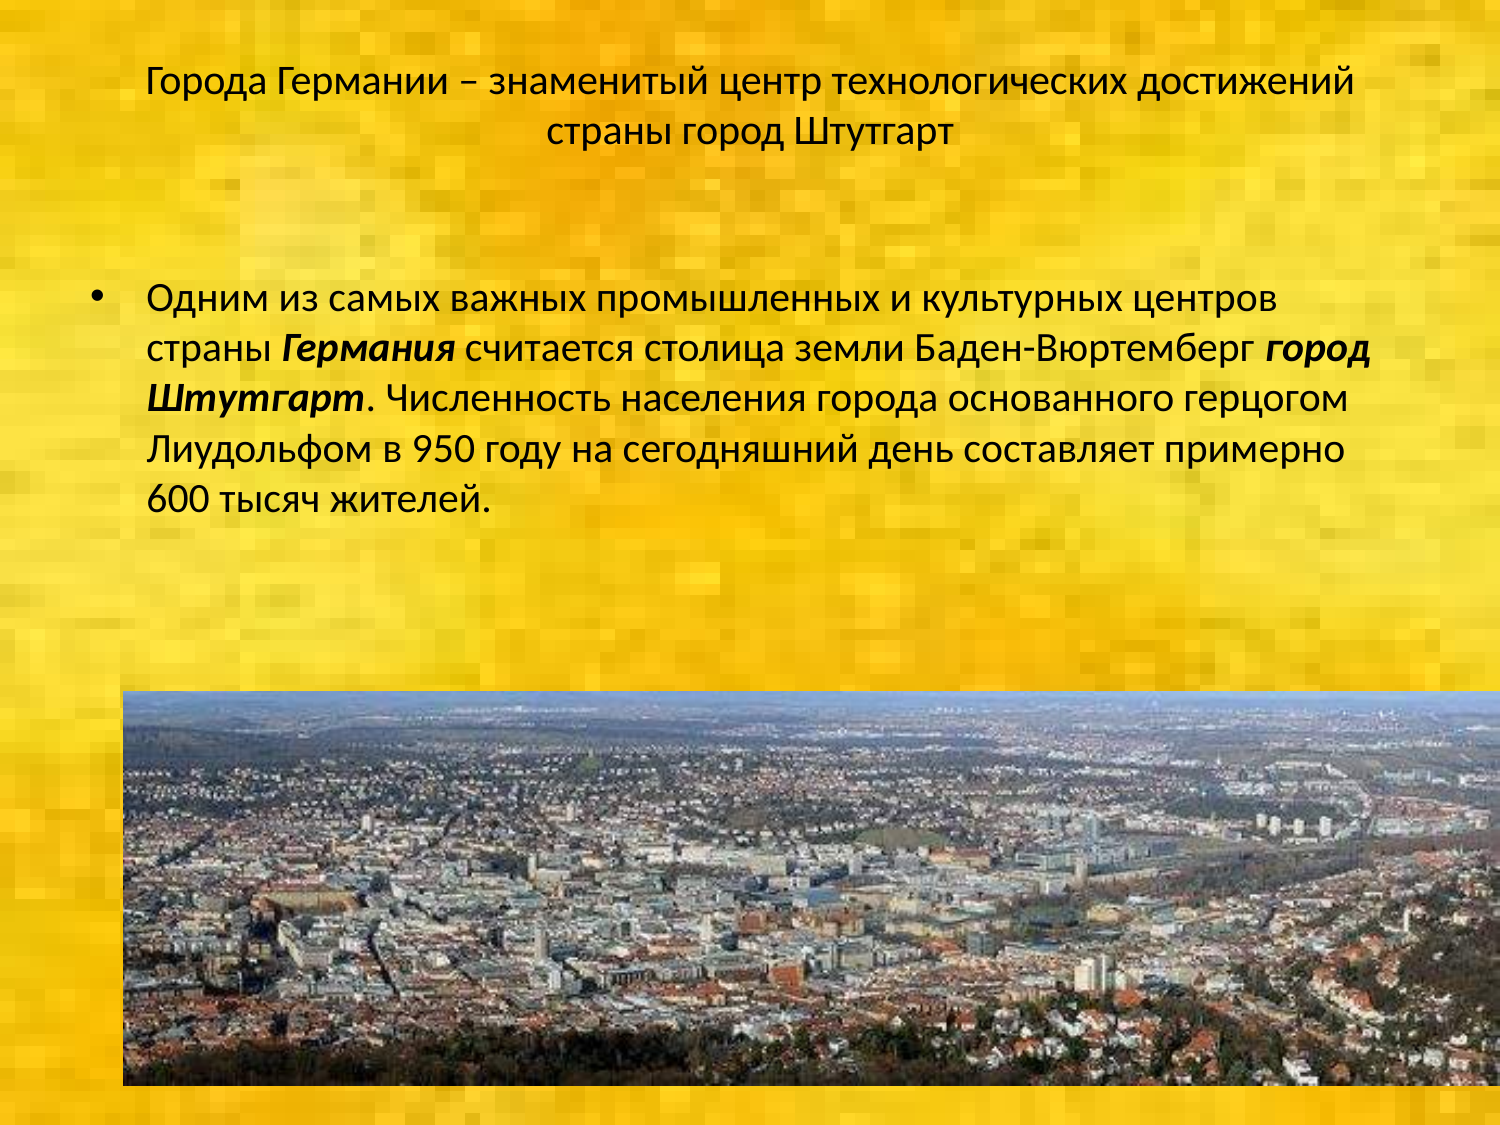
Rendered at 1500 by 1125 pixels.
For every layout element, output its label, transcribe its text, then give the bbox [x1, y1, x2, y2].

picture [0, 0, 1500, 1125]
list Одним из самых важных промышленных и культурных центров страны Германия считается столица земли Баден-Вюртемберг город Штутгарт. Численность населения города основанного герцогом Лиудольфом в 950 году на сегодняшний день составляет примерно 600 тысяч жителей. [75, 262, 1425, 1005]
title Города Германии – знаменитый центр технологических достижений страны город Штутгарт [75, 45, 1425, 233]
